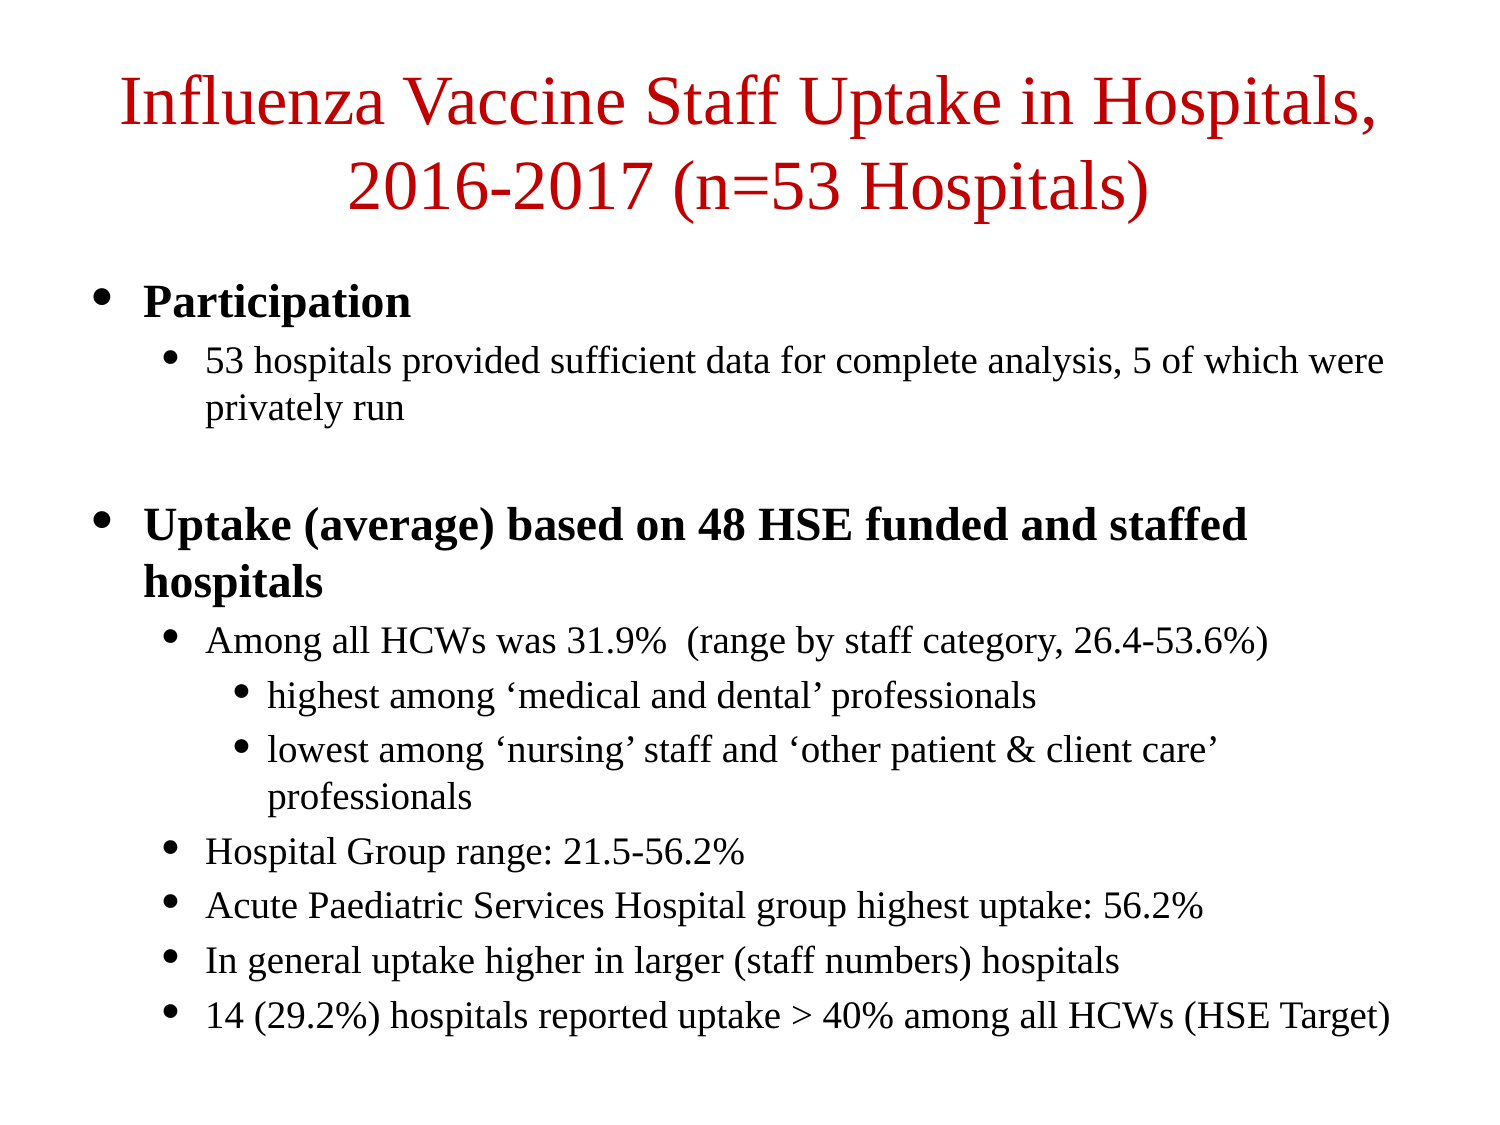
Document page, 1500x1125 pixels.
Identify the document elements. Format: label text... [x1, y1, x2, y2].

title Influenza Vaccine Staff Uptake in Hospitals, 2016-2017 (n=53 Hospitals) [75, 45, 1425, 233]
list Participation 53 hospitals provided sufficient data for complete analysis, 5 of which were privately run Uptake (average) based on 48 HSE funded and staffed hospitals Among all HCWs was 31.9% (range by staff category, 26.4-53.6%) highest among ‘medical and dental’ professionals lowest among ‘nursing’ staff and ‘other patient & client care’ professionals Hospital Group range: 21.5-56.2% Acute Paediatric Services Hospital group highest uptake: 56.2% In general uptake higher in larger (staff numbers) hospitals 14 (29.2%) hospitals reported uptake > 40% among all HCWs (HSE Target) [75, 262, 1425, 1059]
